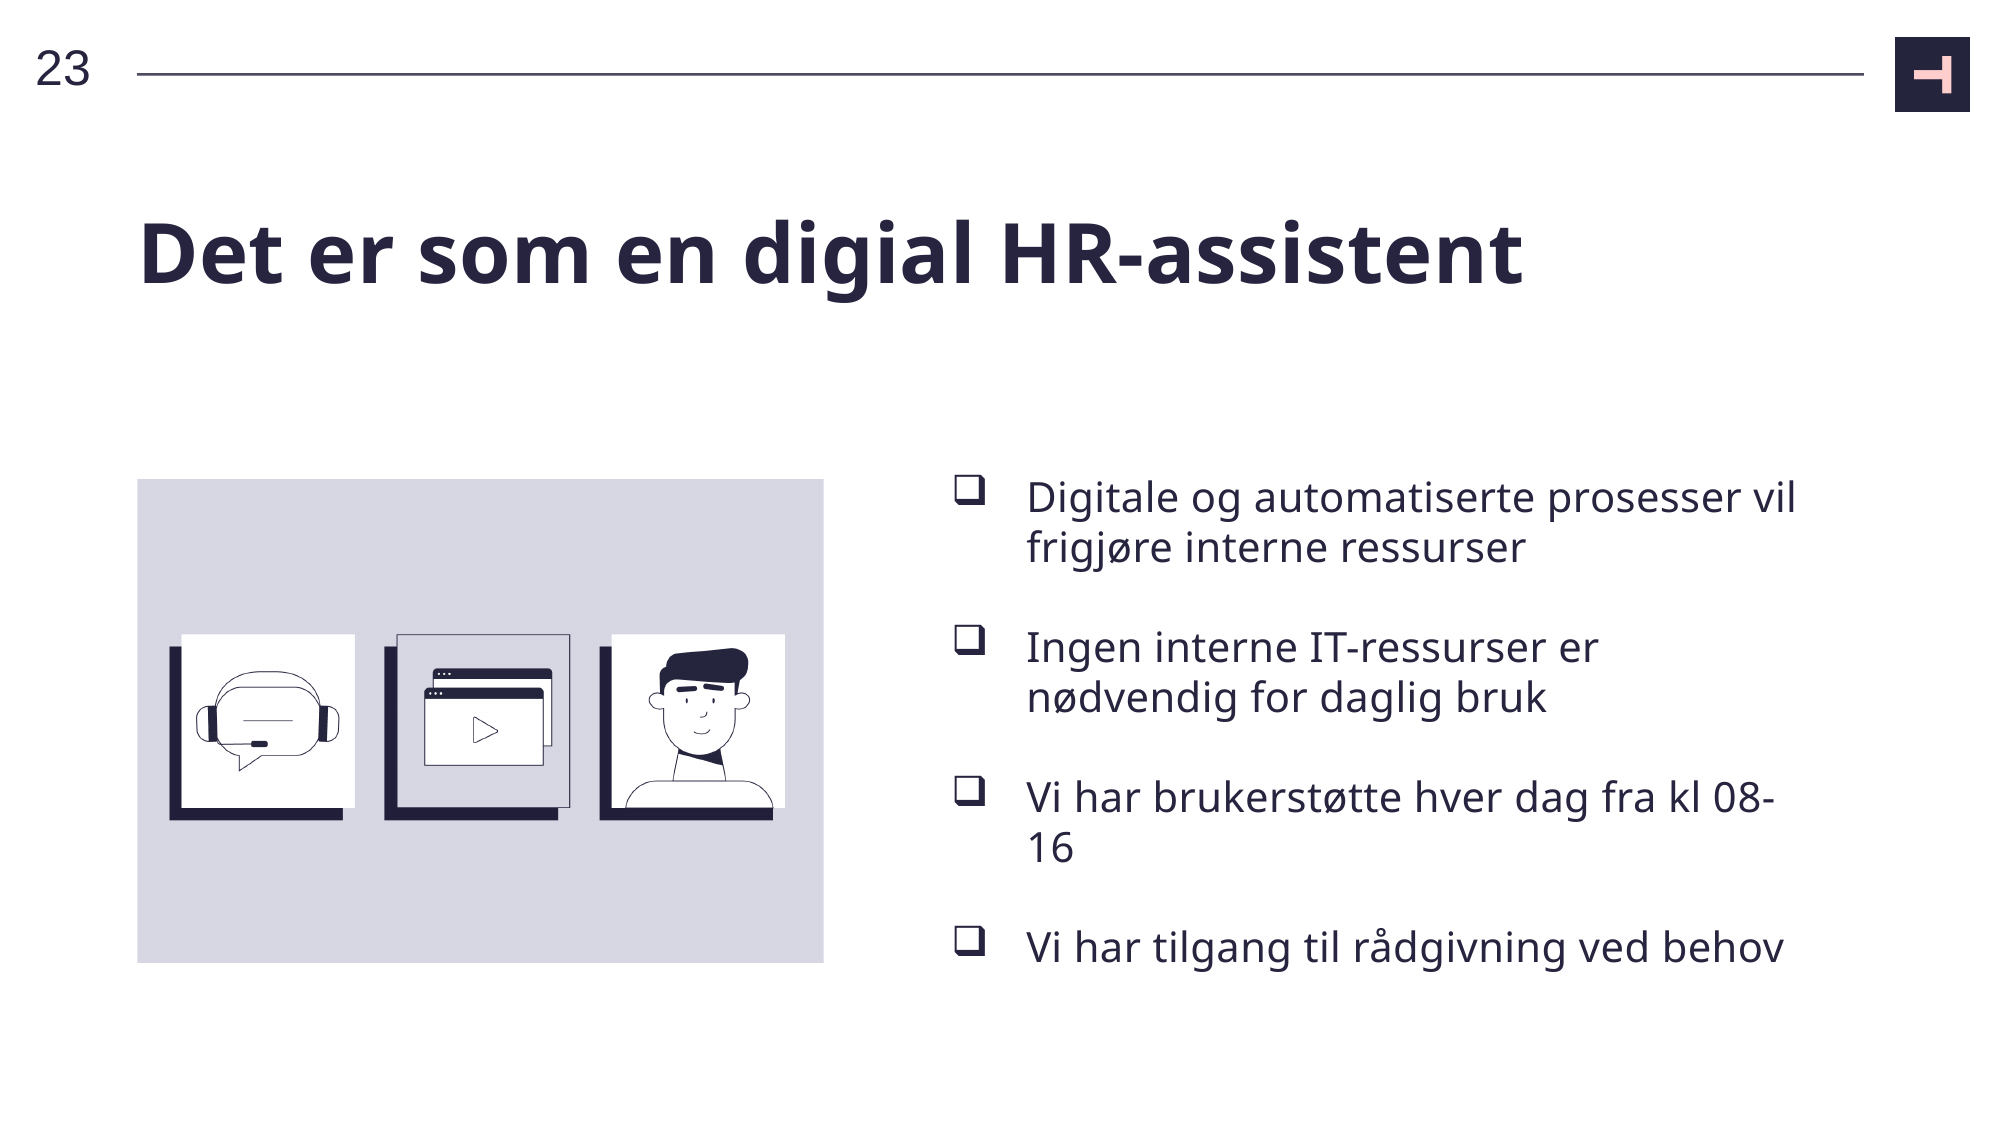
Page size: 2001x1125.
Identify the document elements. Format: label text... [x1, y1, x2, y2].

picture [137, 479, 824, 963]
picture [1895, 37, 1970, 112]
slide_number 23 [35, 35, 138, 96]
list Digitale og automatiserte prosesser vil frigjøre interne ressurser Ingen interne IT-ressurser er nødvendig for daglig bruk Vi har brukerstøtte hver dag fra kl 08-16 Vi har tilgang til rådgivning ved behov [951, 479, 1806, 963]
list Det er som en digial HR-assistent [137, 262, 1562, 351]
